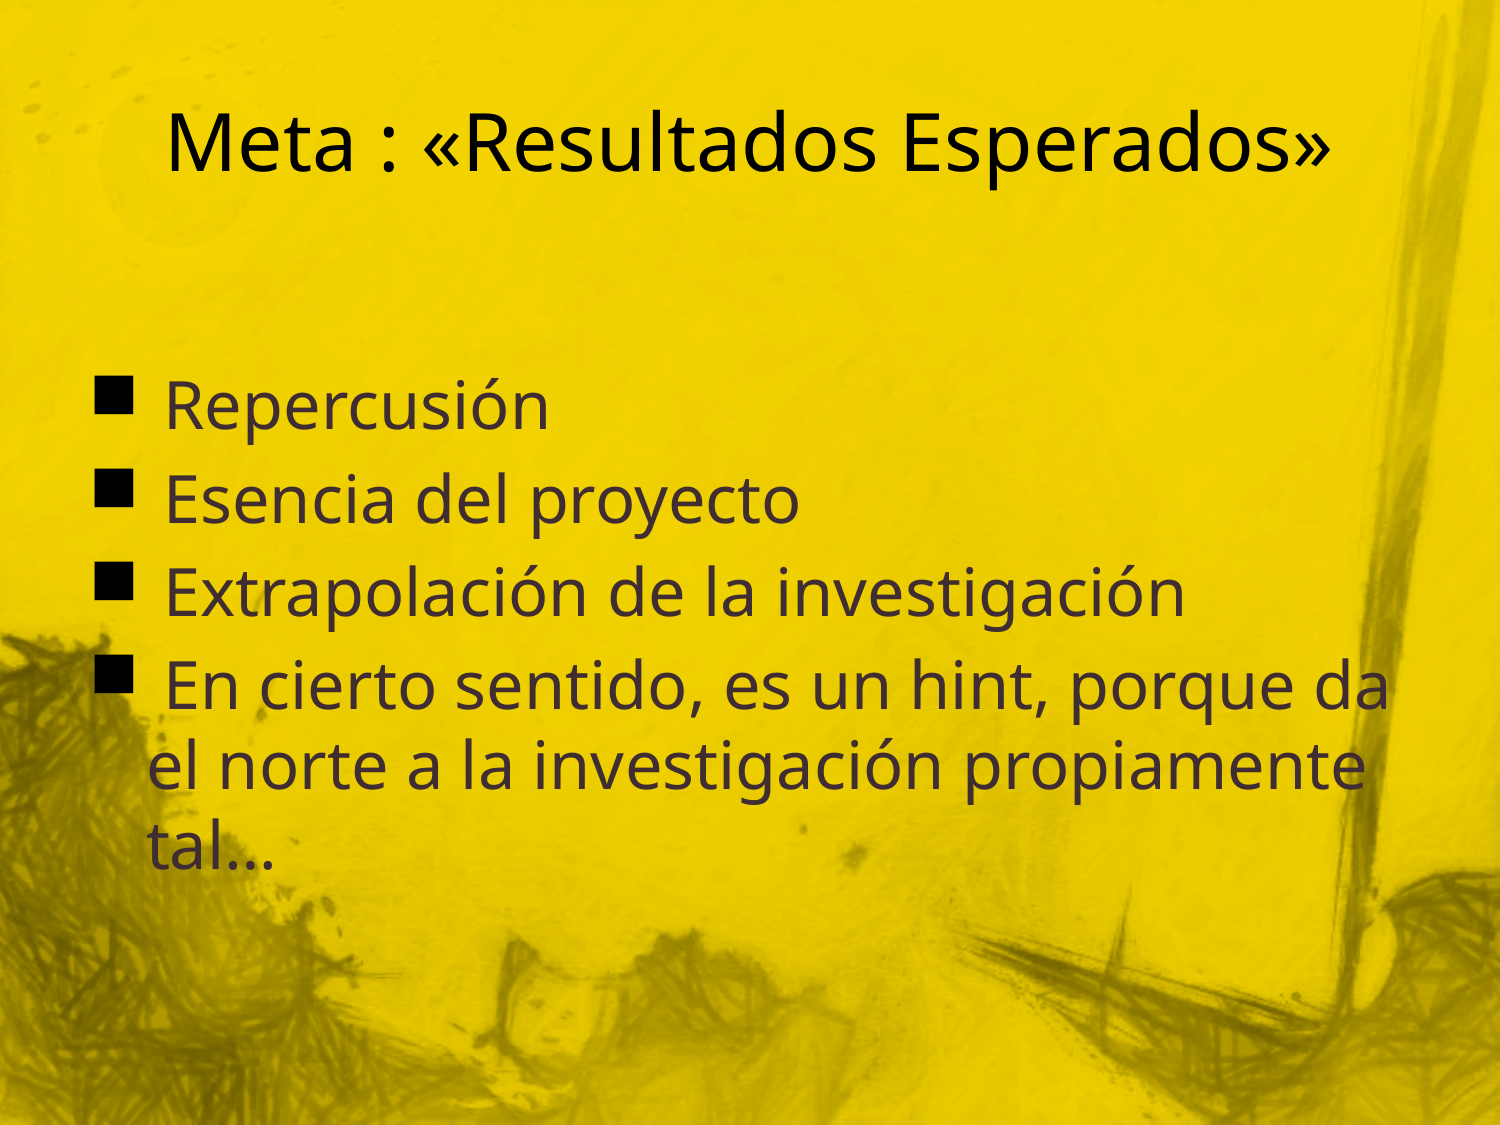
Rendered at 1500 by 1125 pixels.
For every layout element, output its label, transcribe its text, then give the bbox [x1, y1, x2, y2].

list Repercusión Esencia del proyecto Extrapolación de la investigación En cierto sentido, es un hint, porque da el norte a la investigación propiamente tal… [75, 262, 1425, 1005]
title Meta : «Resultados Esperados» [75, 45, 1425, 233]
